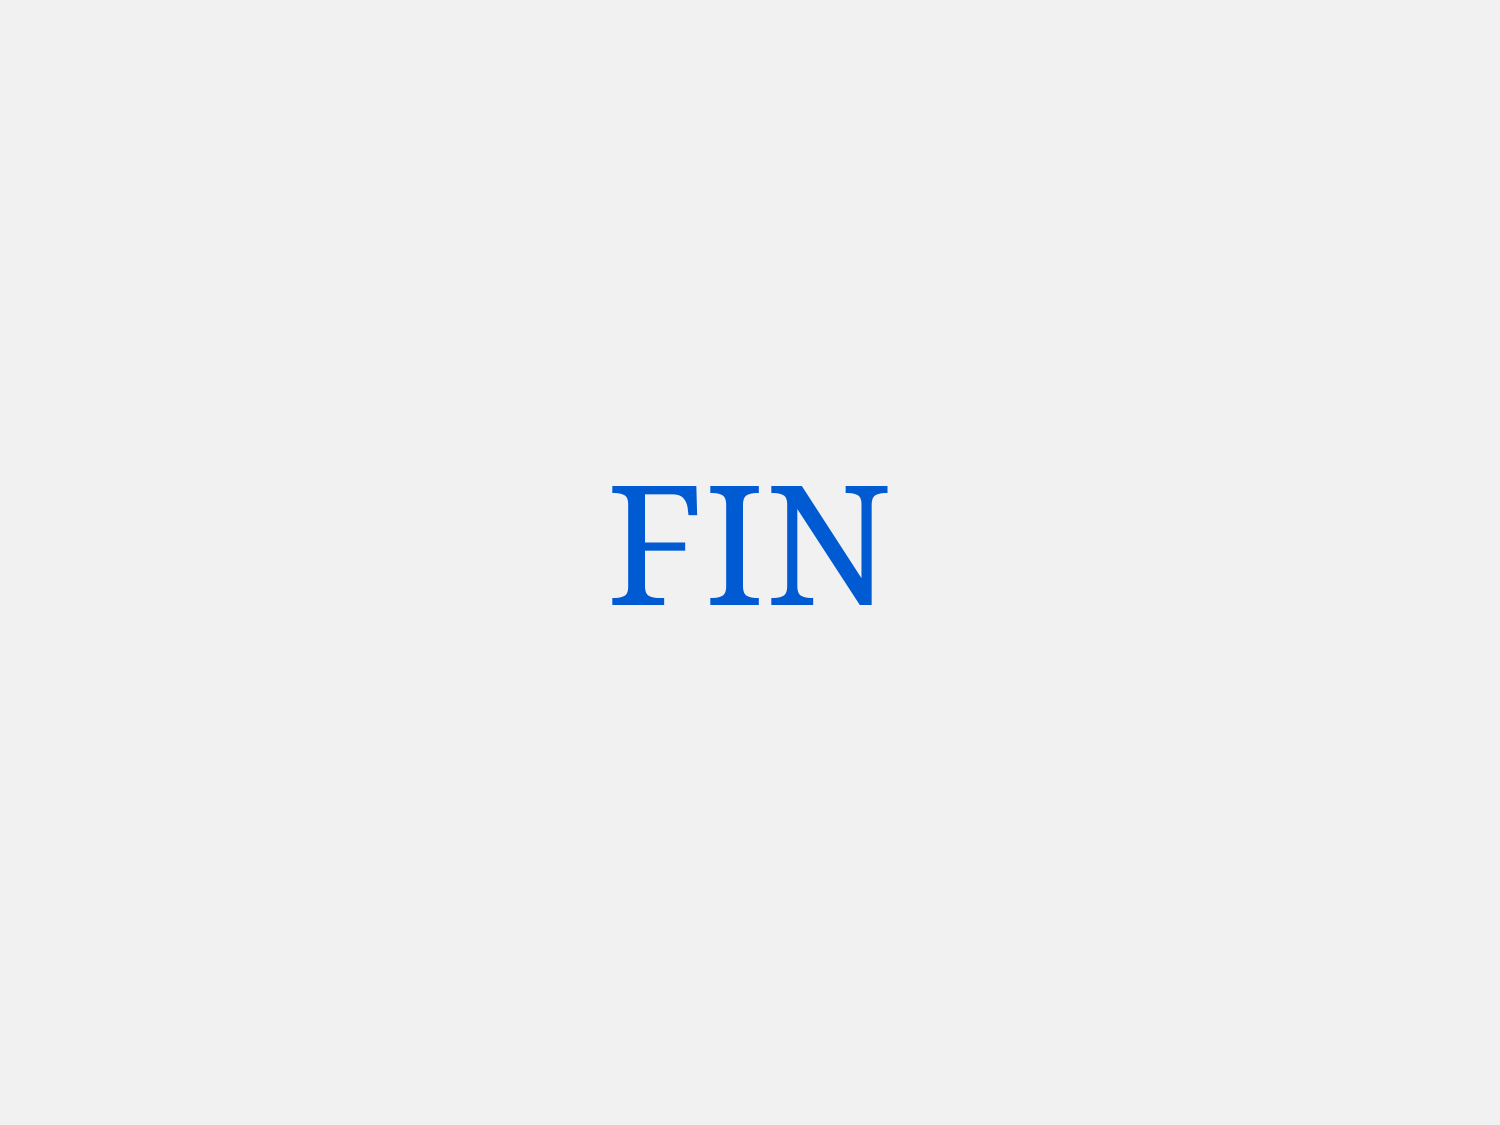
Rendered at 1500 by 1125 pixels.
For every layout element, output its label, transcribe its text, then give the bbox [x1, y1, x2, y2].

title FIN [0, 445, 1500, 634]
